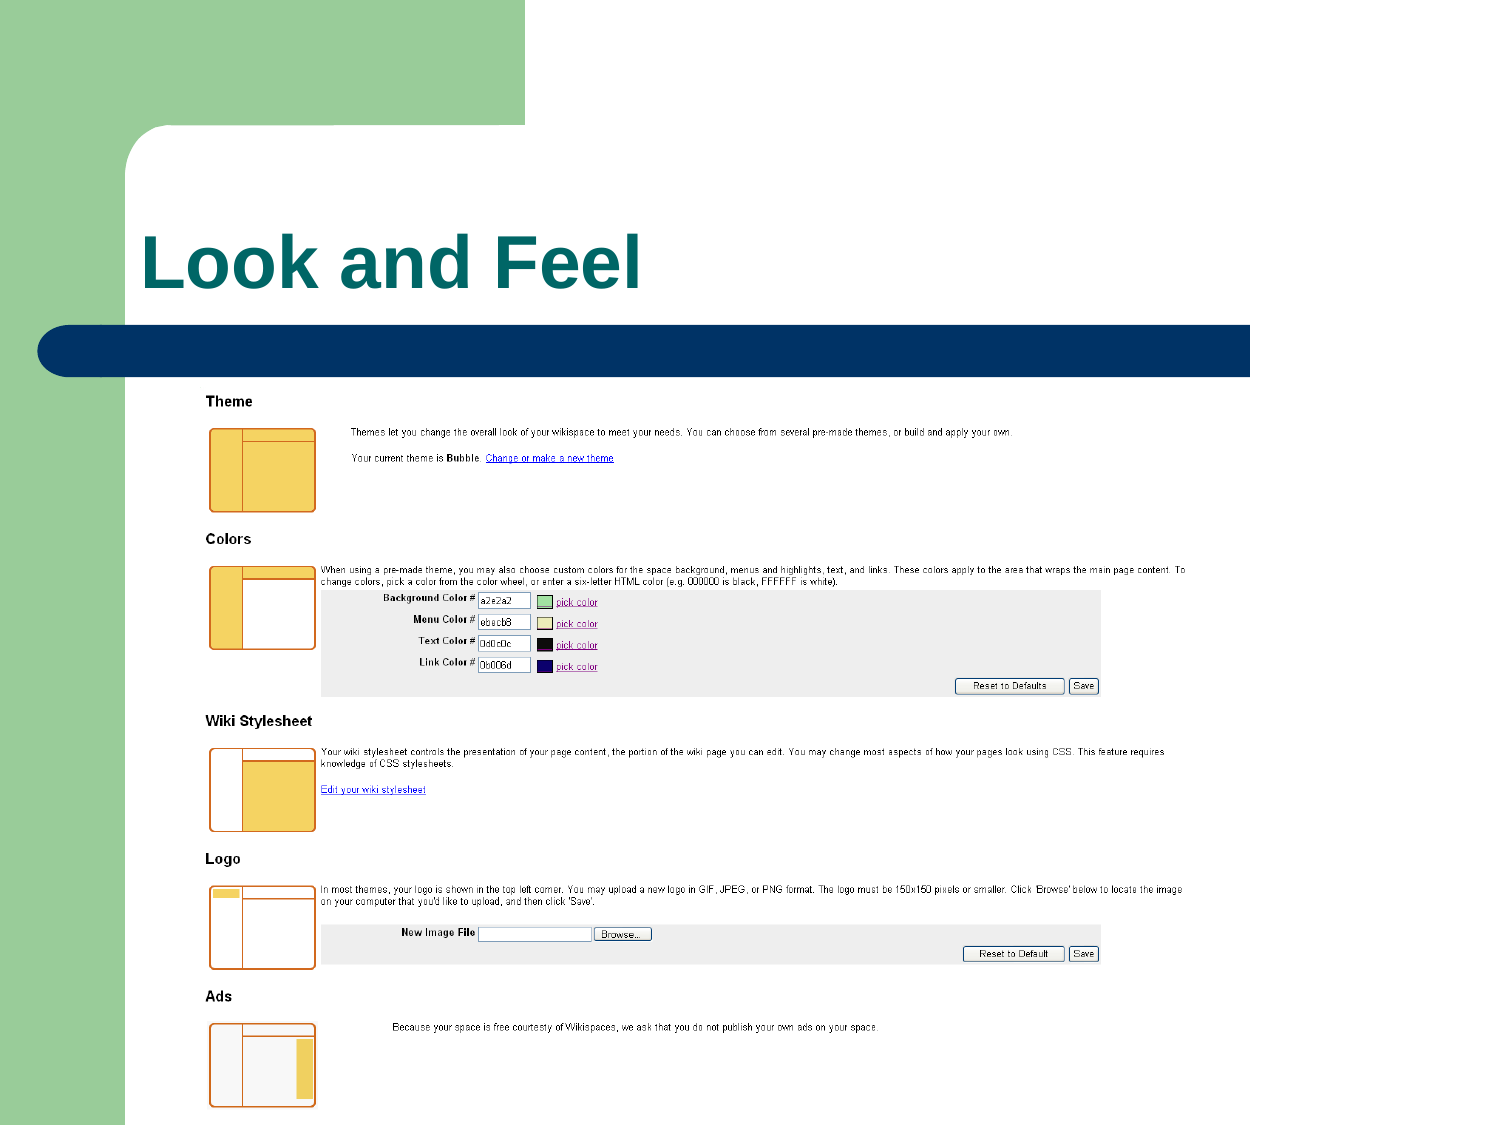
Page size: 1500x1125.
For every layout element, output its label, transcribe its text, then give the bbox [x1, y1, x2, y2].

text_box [199, 387, 1238, 1110]
title Look and Feel [124, 124, 1426, 313]
